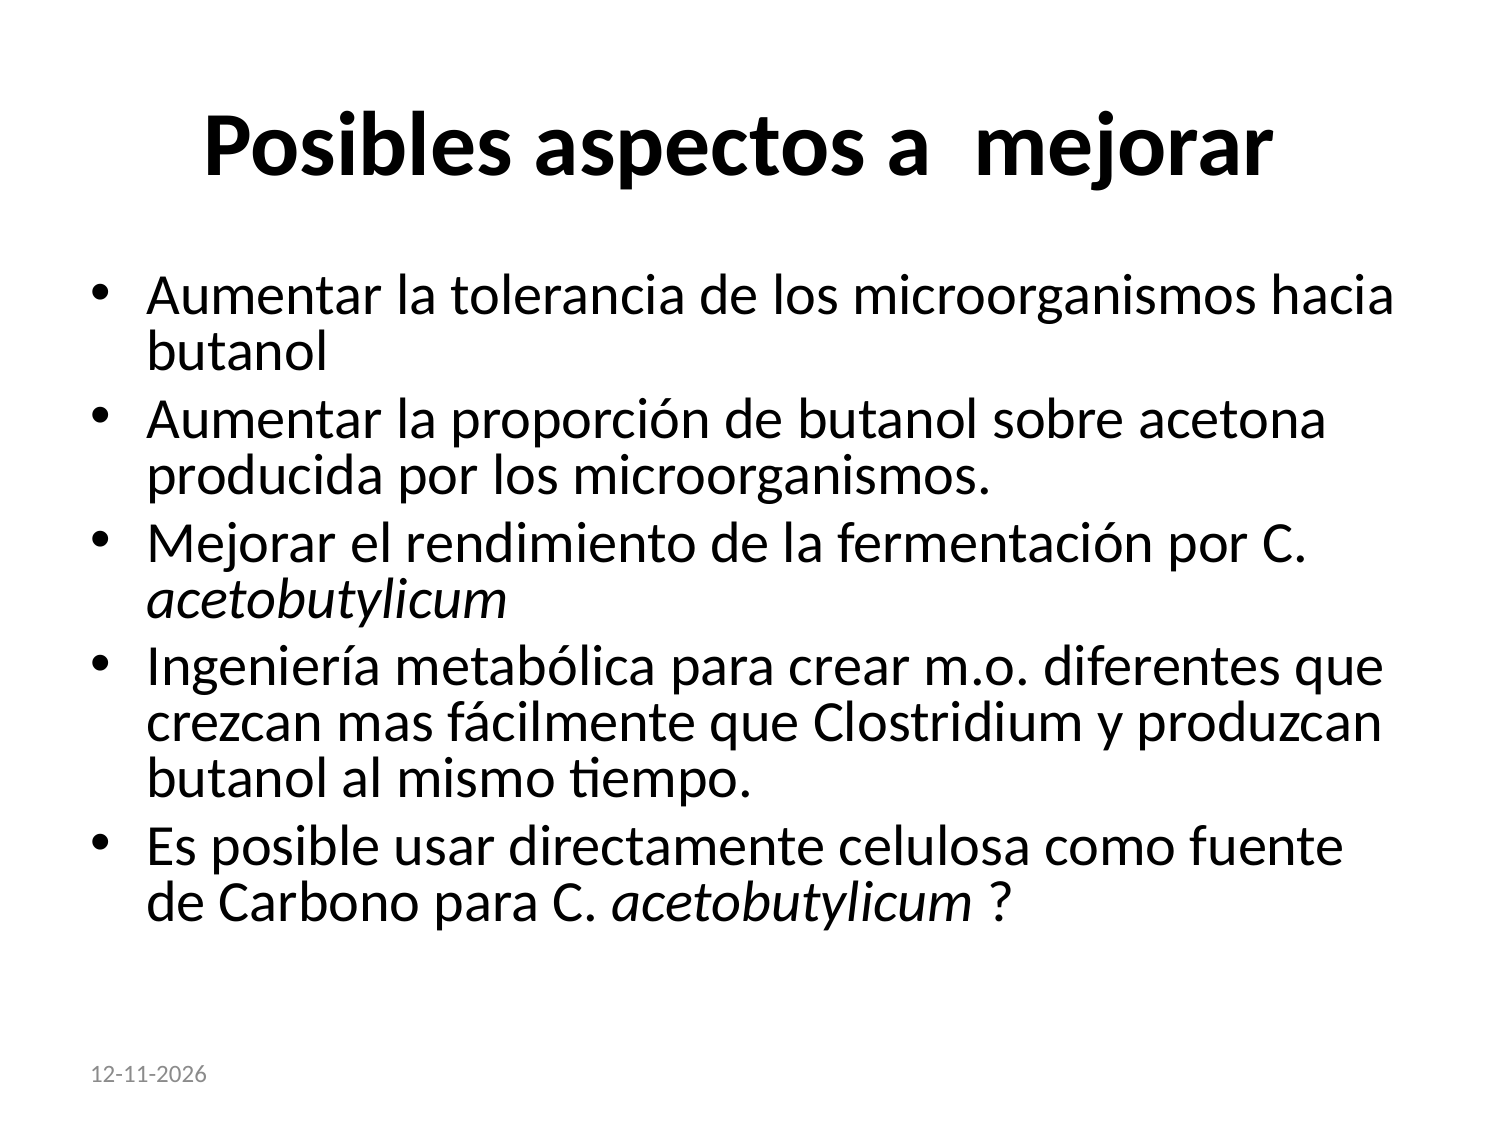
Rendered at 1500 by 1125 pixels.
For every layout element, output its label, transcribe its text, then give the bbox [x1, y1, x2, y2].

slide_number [75, 1042, 425, 1103]
list Aumentar la tolerancia de los microorganismos hacia butanol Aumentar la proporción de butanol sobre acetona producida por los microorganismos. Mejorar el rendimiento de la fermentación por C. acetobutylicum Ingeniería metabólica para crear m.o. diferentes que crezcan mas fácilmente que Clostridium y produzcan butanol al mismo tiempo. Es posible usar directamente celulosa como fuente de Carbono para C. acetobutylicum ? [75, 262, 1425, 1005]
title Posibles aspectos a mejorar [75, 45, 1425, 233]
